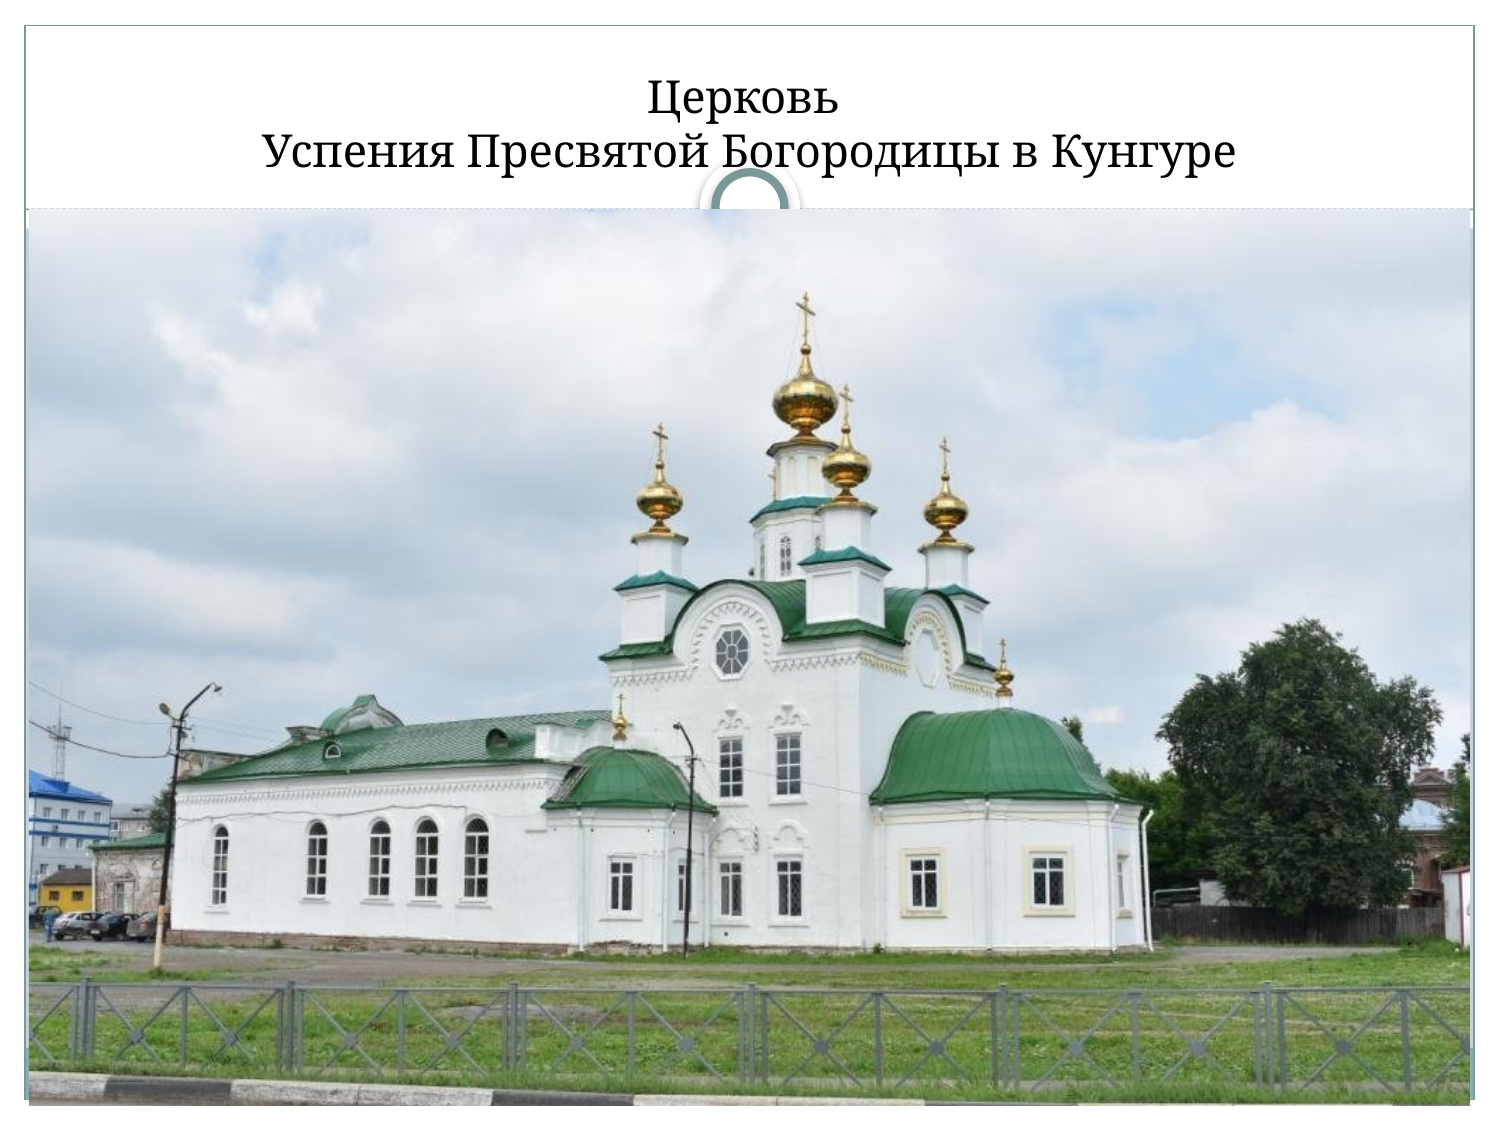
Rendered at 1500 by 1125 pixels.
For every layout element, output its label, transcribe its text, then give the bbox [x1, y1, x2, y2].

title Церковь Успения Пресвятой Богородицы в Кунгуре [49, 60, 1450, 185]
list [28, 208, 1471, 1107]
